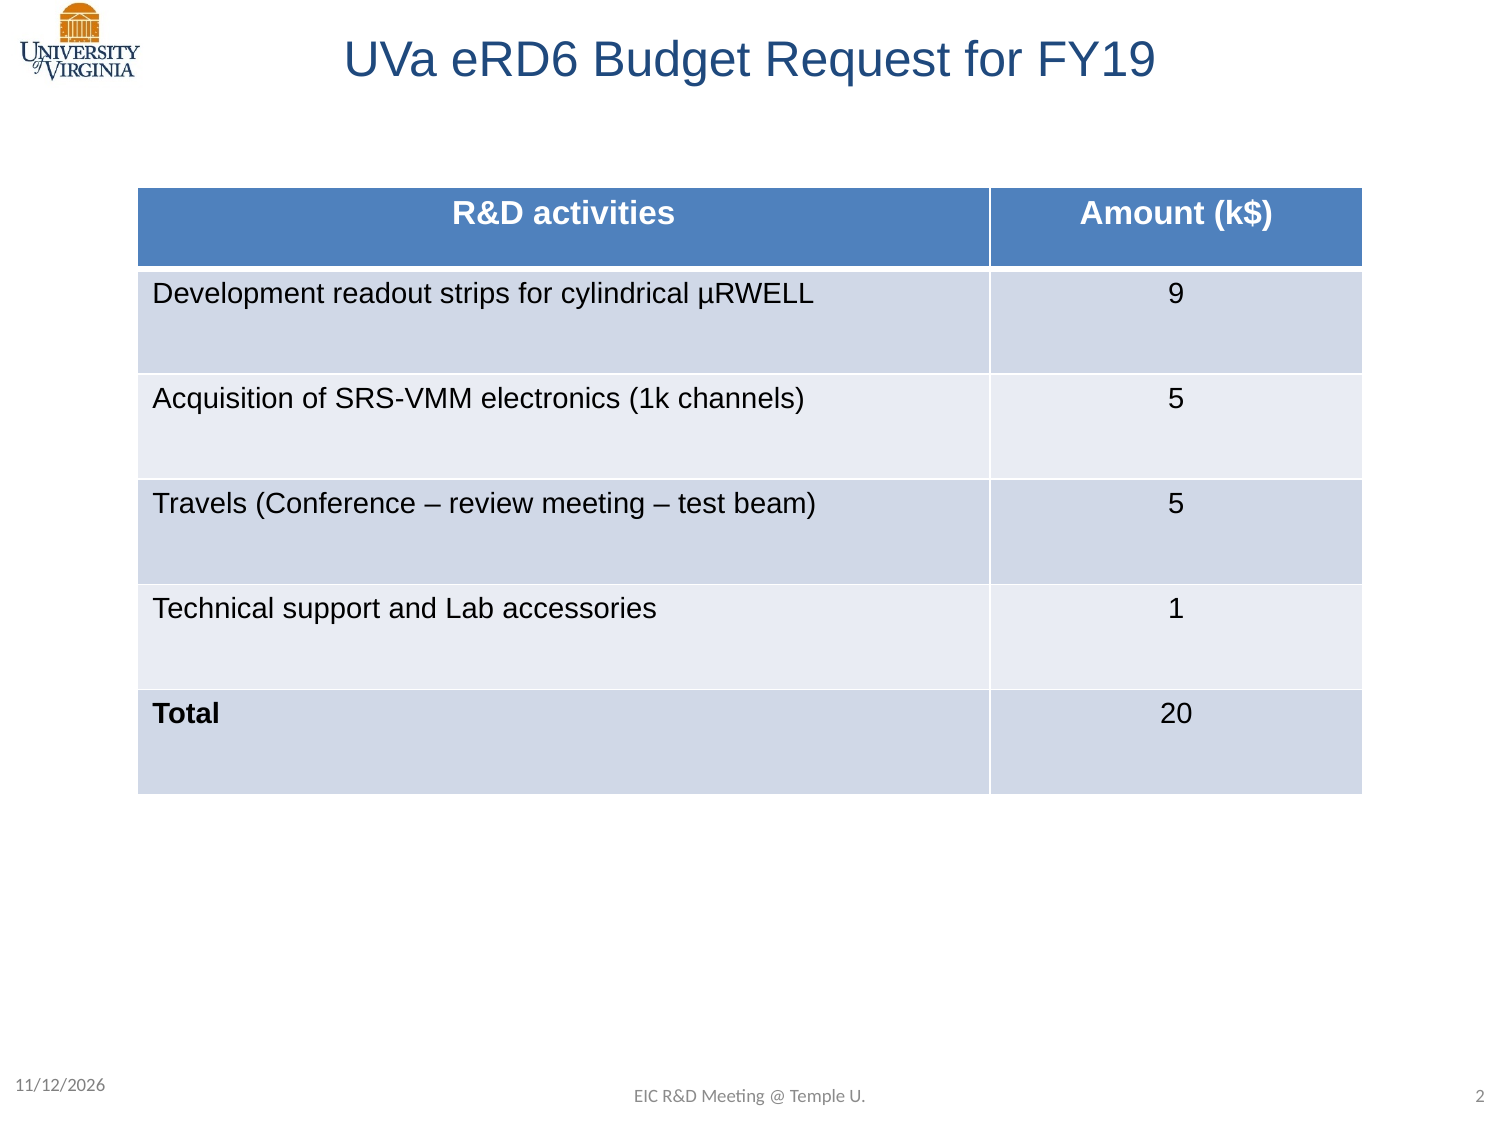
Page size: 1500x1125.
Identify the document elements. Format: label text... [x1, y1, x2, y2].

table_cell 1 [991, 585, 1362, 689]
table_cell 5 [991, 375, 1362, 478]
slide_number 2 [1149, 1065, 1500, 1125]
text_box UVa eRD6 Budget Request for FY19 [0, 0, 1500, 113]
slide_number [0, 1065, 350, 1125]
table_cell Technical support and Lab accessories [138, 585, 989, 689]
table_header Amount (k$) [991, 188, 1362, 266]
table_cell Travels (Conference – review meeting – test beam) [138, 480, 989, 584]
table_cell Development readout strips for cylindrical µRWELL [138, 272, 989, 373]
table_cell 20 [991, 690, 1362, 794]
table_header R&D activities [138, 188, 989, 266]
table_cell 5 [991, 480, 1362, 584]
table_cell 9 [991, 272, 1362, 373]
table_cell Total [138, 690, 989, 794]
table_cell Acquisition of SRS-VMM electronics (1k channels) [138, 375, 989, 478]
footer EIC R&D Meeting @ Temple U. [512, 1065, 988, 1125]
